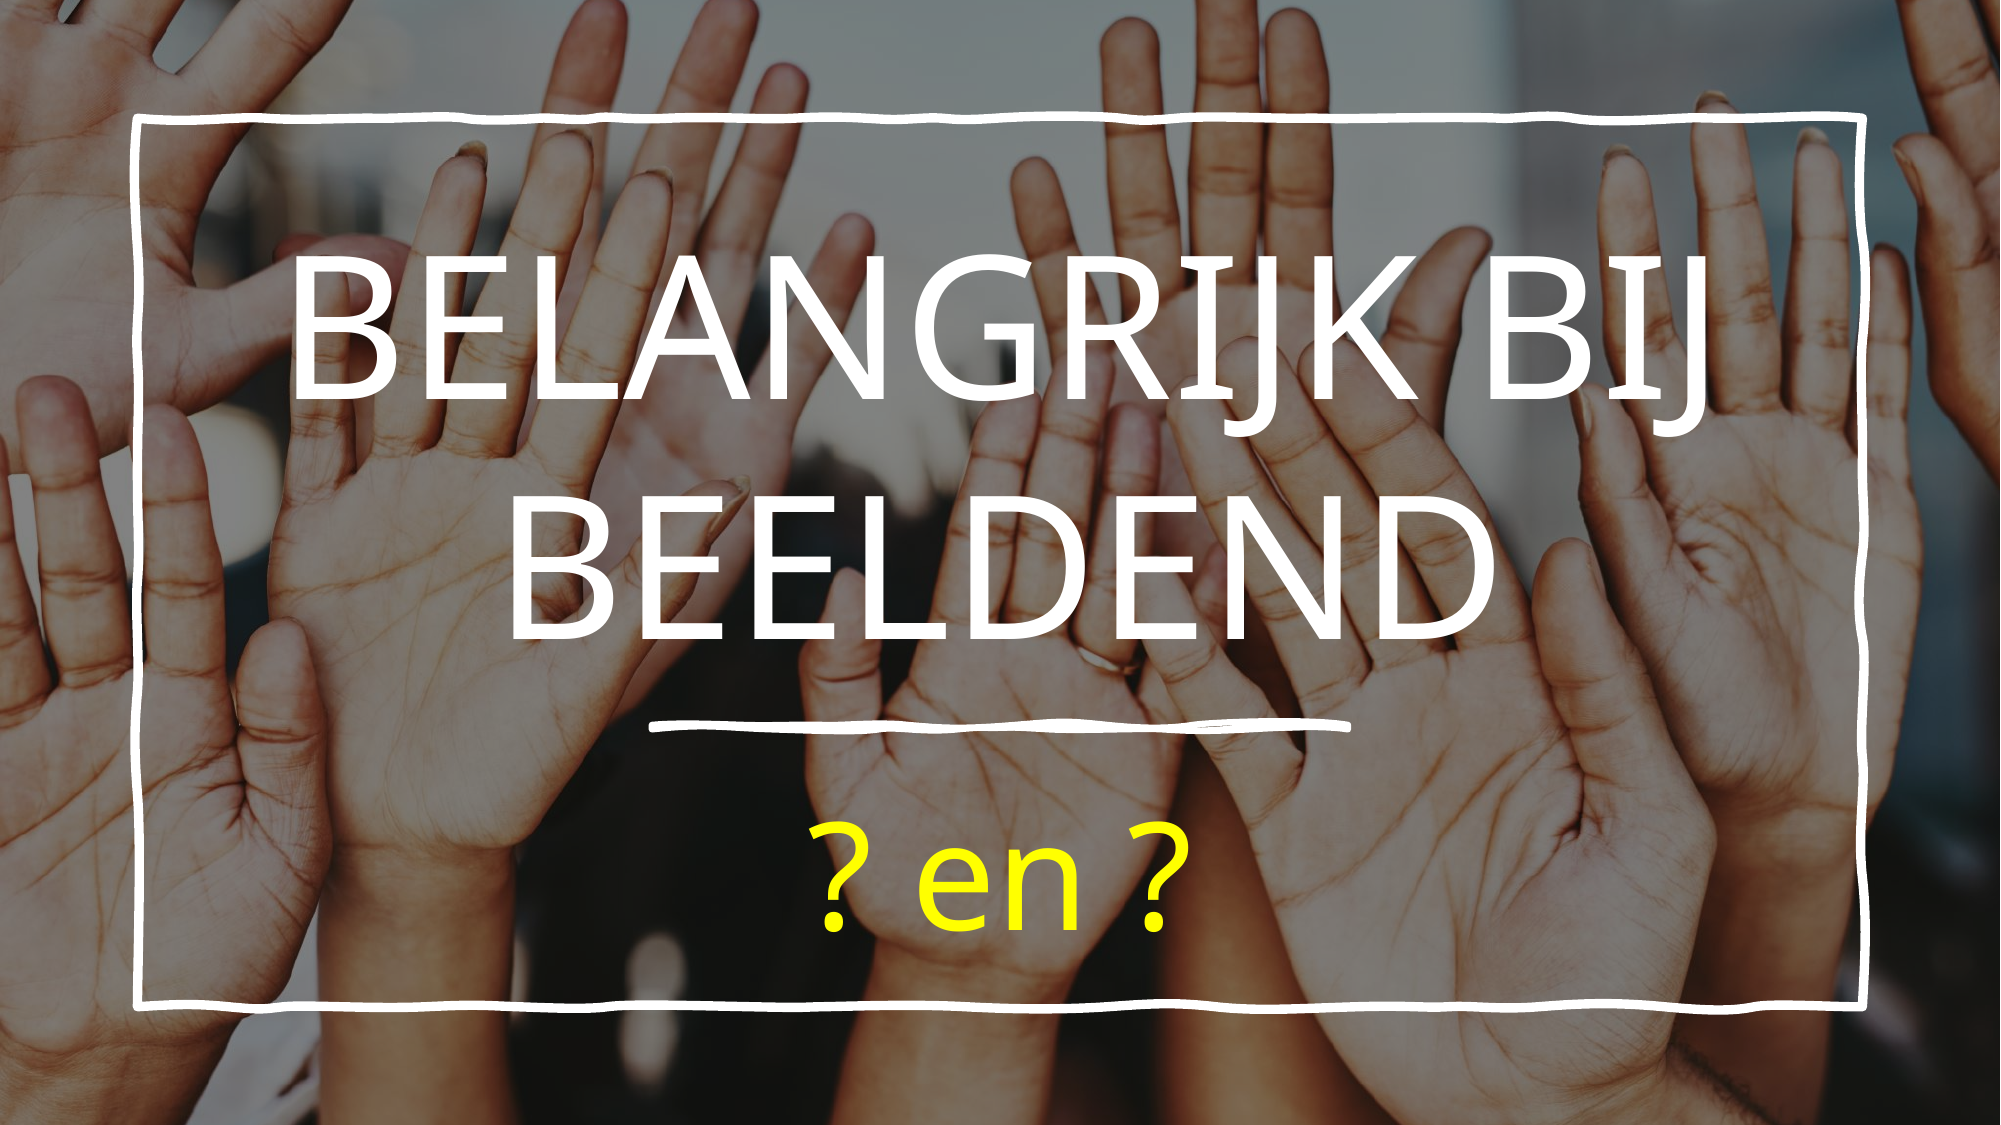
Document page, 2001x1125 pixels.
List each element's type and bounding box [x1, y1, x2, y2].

list [0, 0, 2000, 1125]
